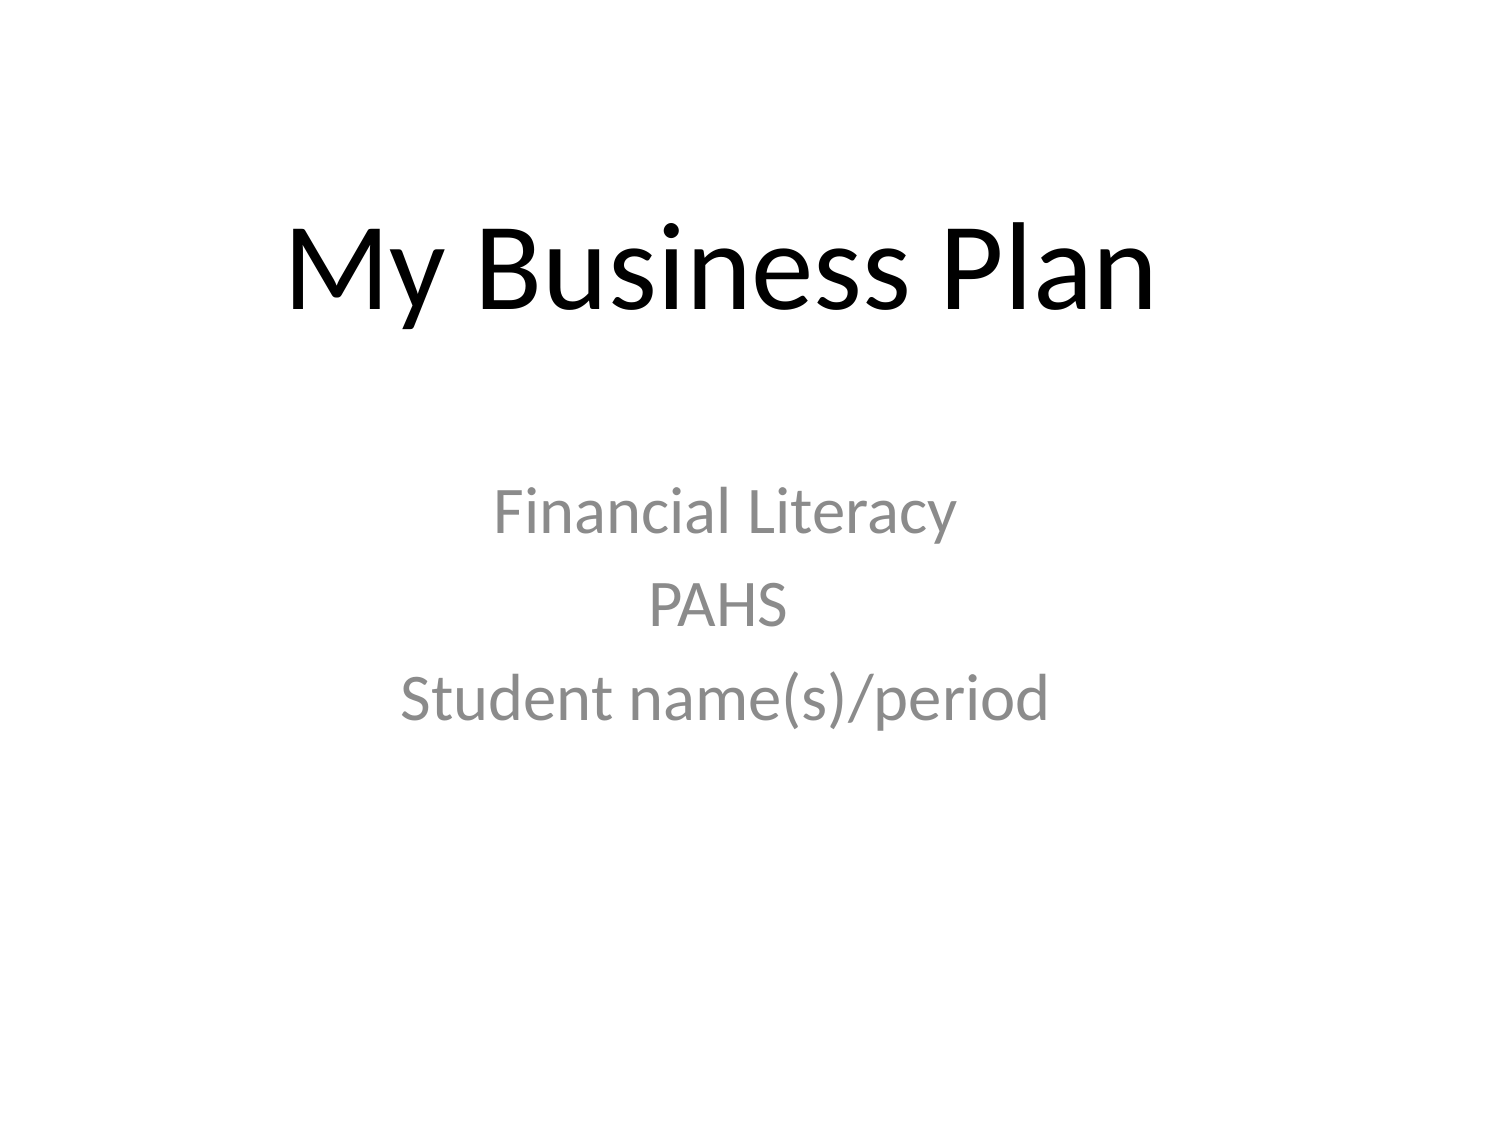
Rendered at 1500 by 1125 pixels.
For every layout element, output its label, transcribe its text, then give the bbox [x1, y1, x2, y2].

subtitle Financial Literacy PAHS Student name(s)/period [200, 459, 1251, 747]
title My Business Plan [151, 160, 1320, 351]
